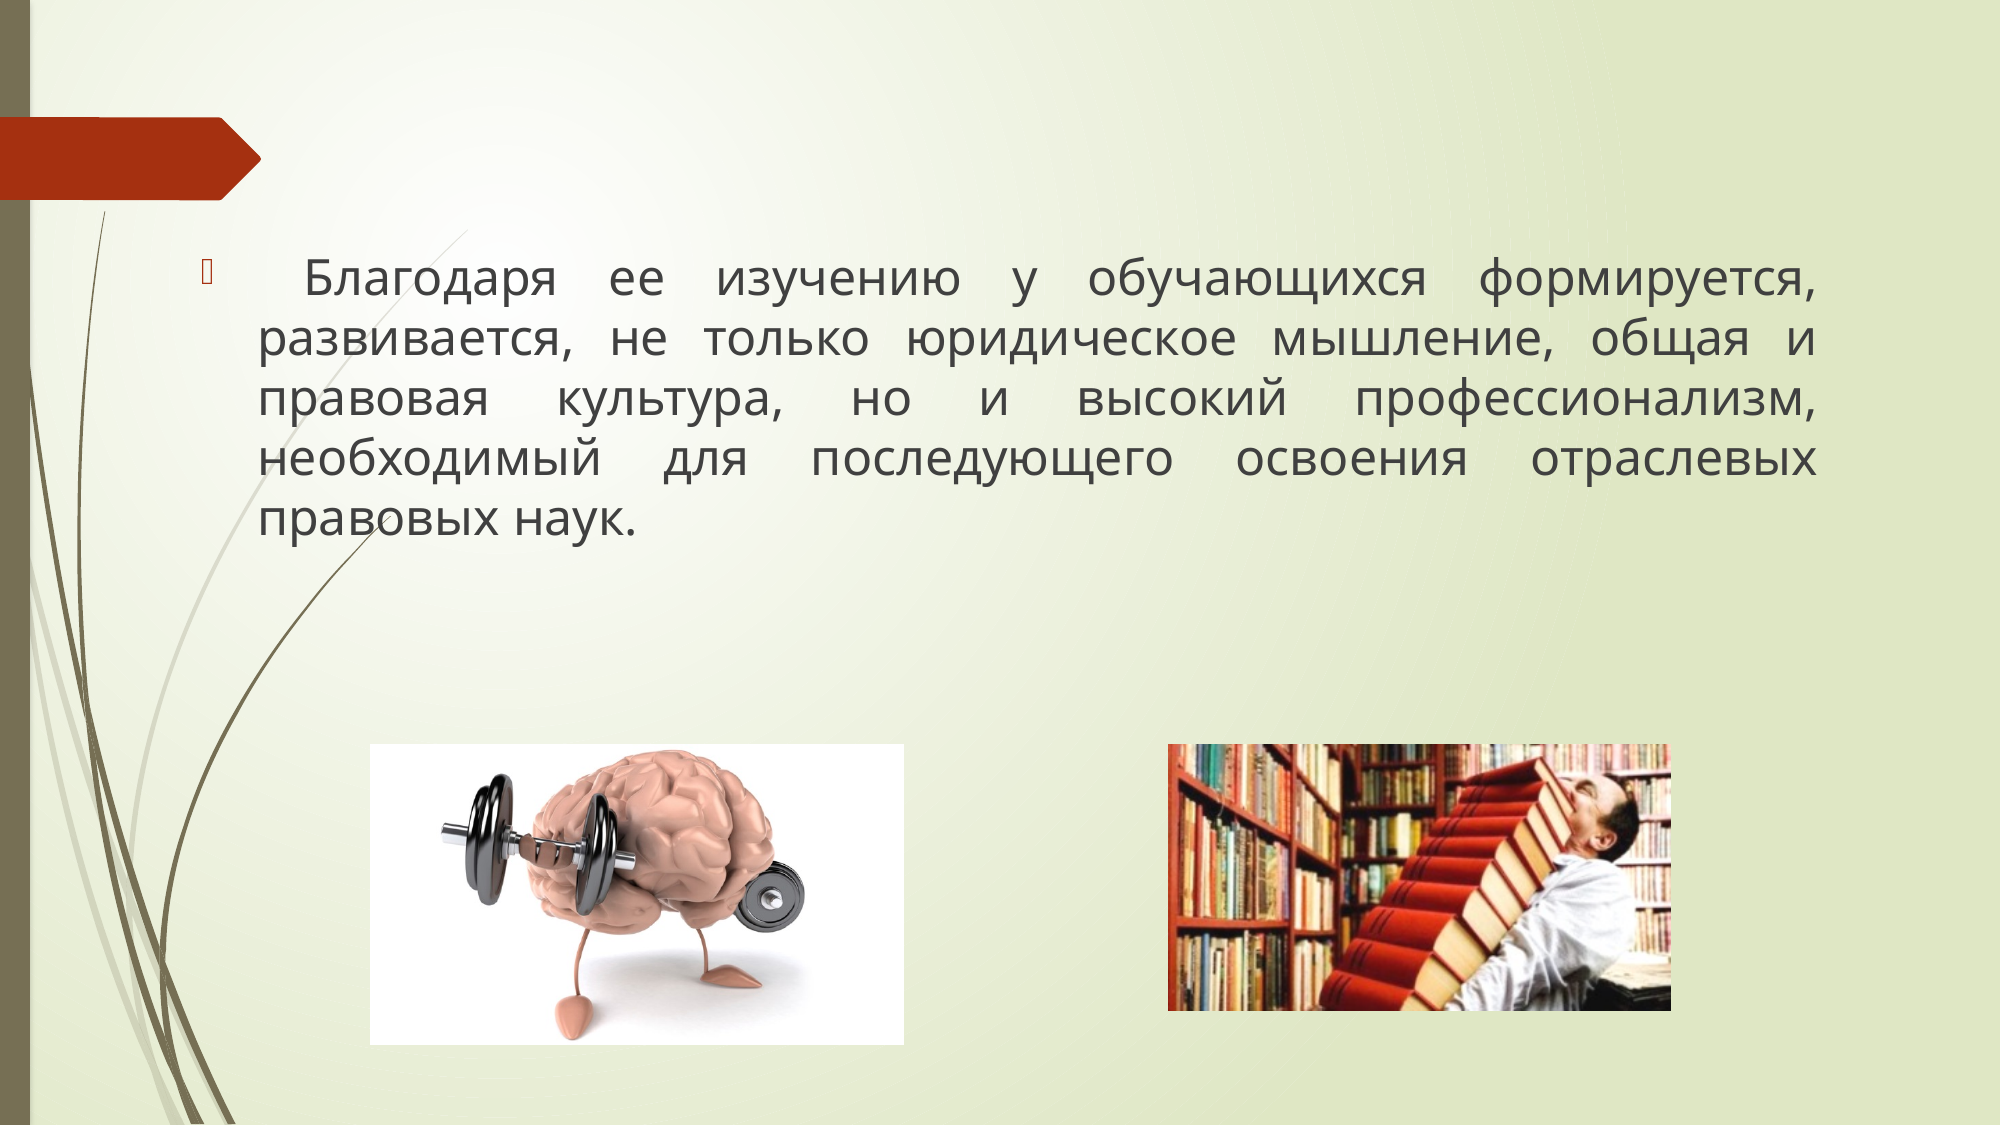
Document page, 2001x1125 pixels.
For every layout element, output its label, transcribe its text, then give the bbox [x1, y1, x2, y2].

picture [1168, 744, 1671, 1011]
picture [370, 744, 905, 1045]
list Благодаря ее изучению у обучающихся формируется, развивается, не только юридическое мышление, общая и правовая культура, но и высокий профессионализм, необходимый для последующего освоения отраслевых правовых наук. [185, 238, 1834, 674]
